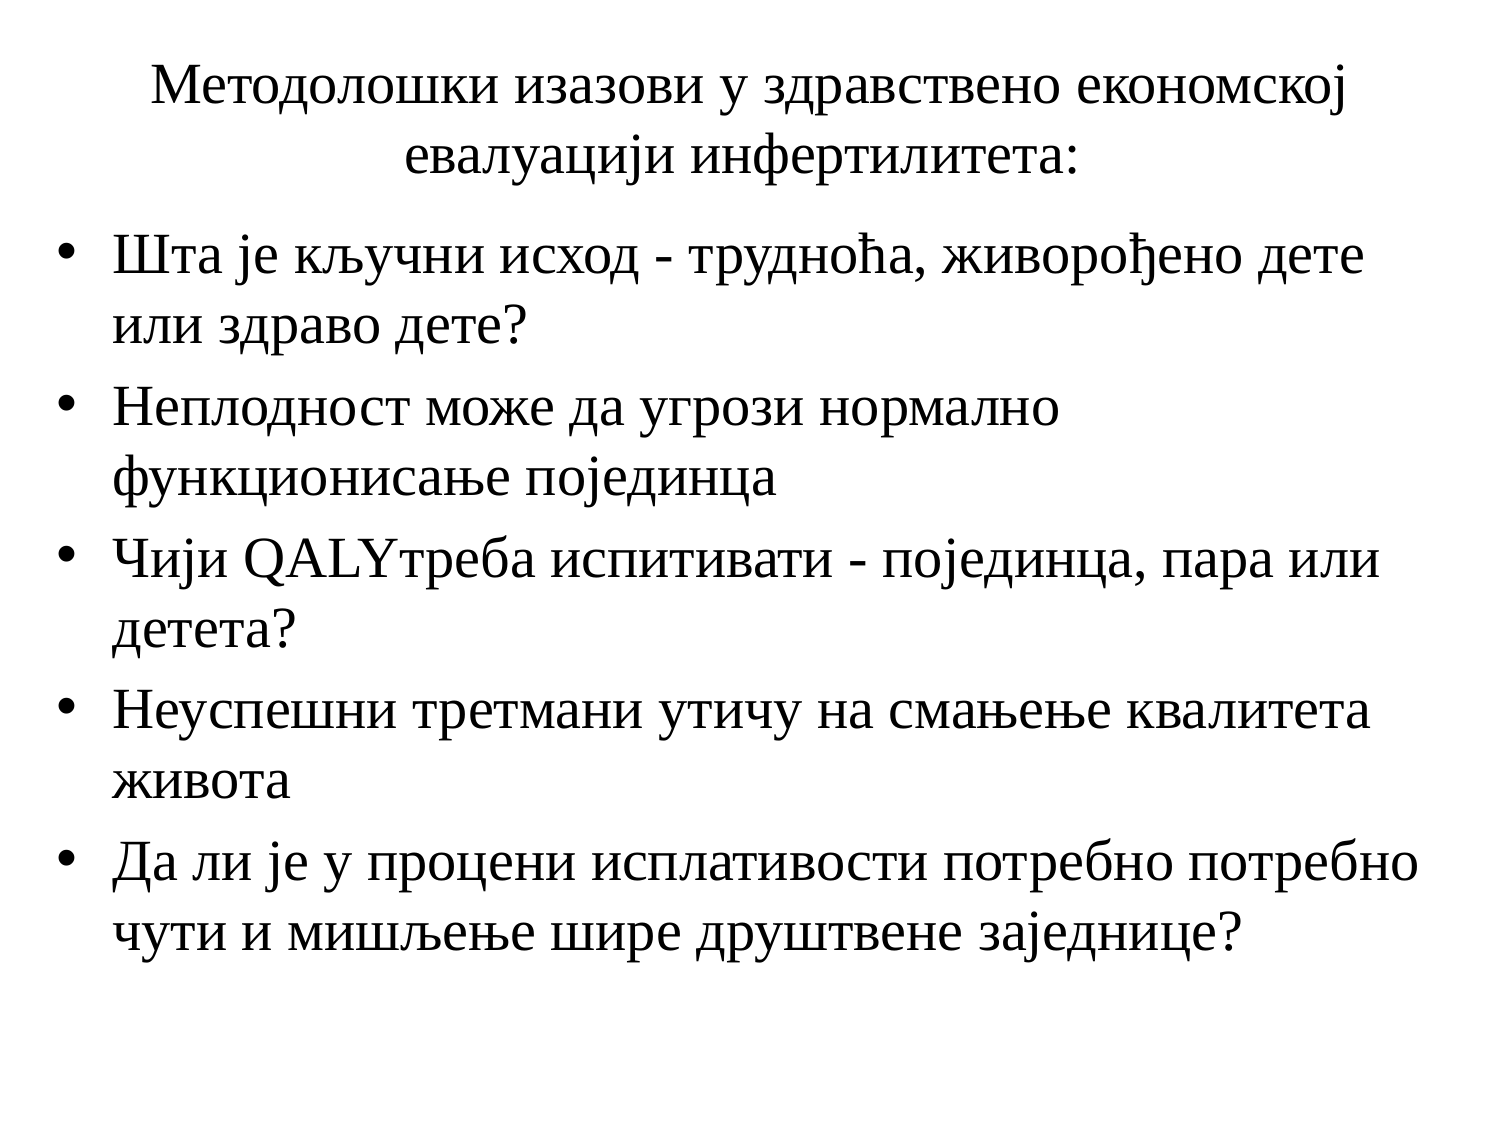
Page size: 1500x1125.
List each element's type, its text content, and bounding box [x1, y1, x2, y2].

list Шта је кључни исход - трудноћа, живорођено дете или здраво дете? Неплодност може да угрози нормално функционисање појединца Чији QALYтреба испитивати - појединца, пара или детета? Неуспешни третмани утичу на смањење квалитета живота Да ли је у процени исплативости потребно потребно чути и мишљење шире друштвене заједнице? [41, 208, 1459, 1059]
title Методолошки изазови у здравствено економској евалуацији инфертилитета: [75, 45, 1425, 185]
